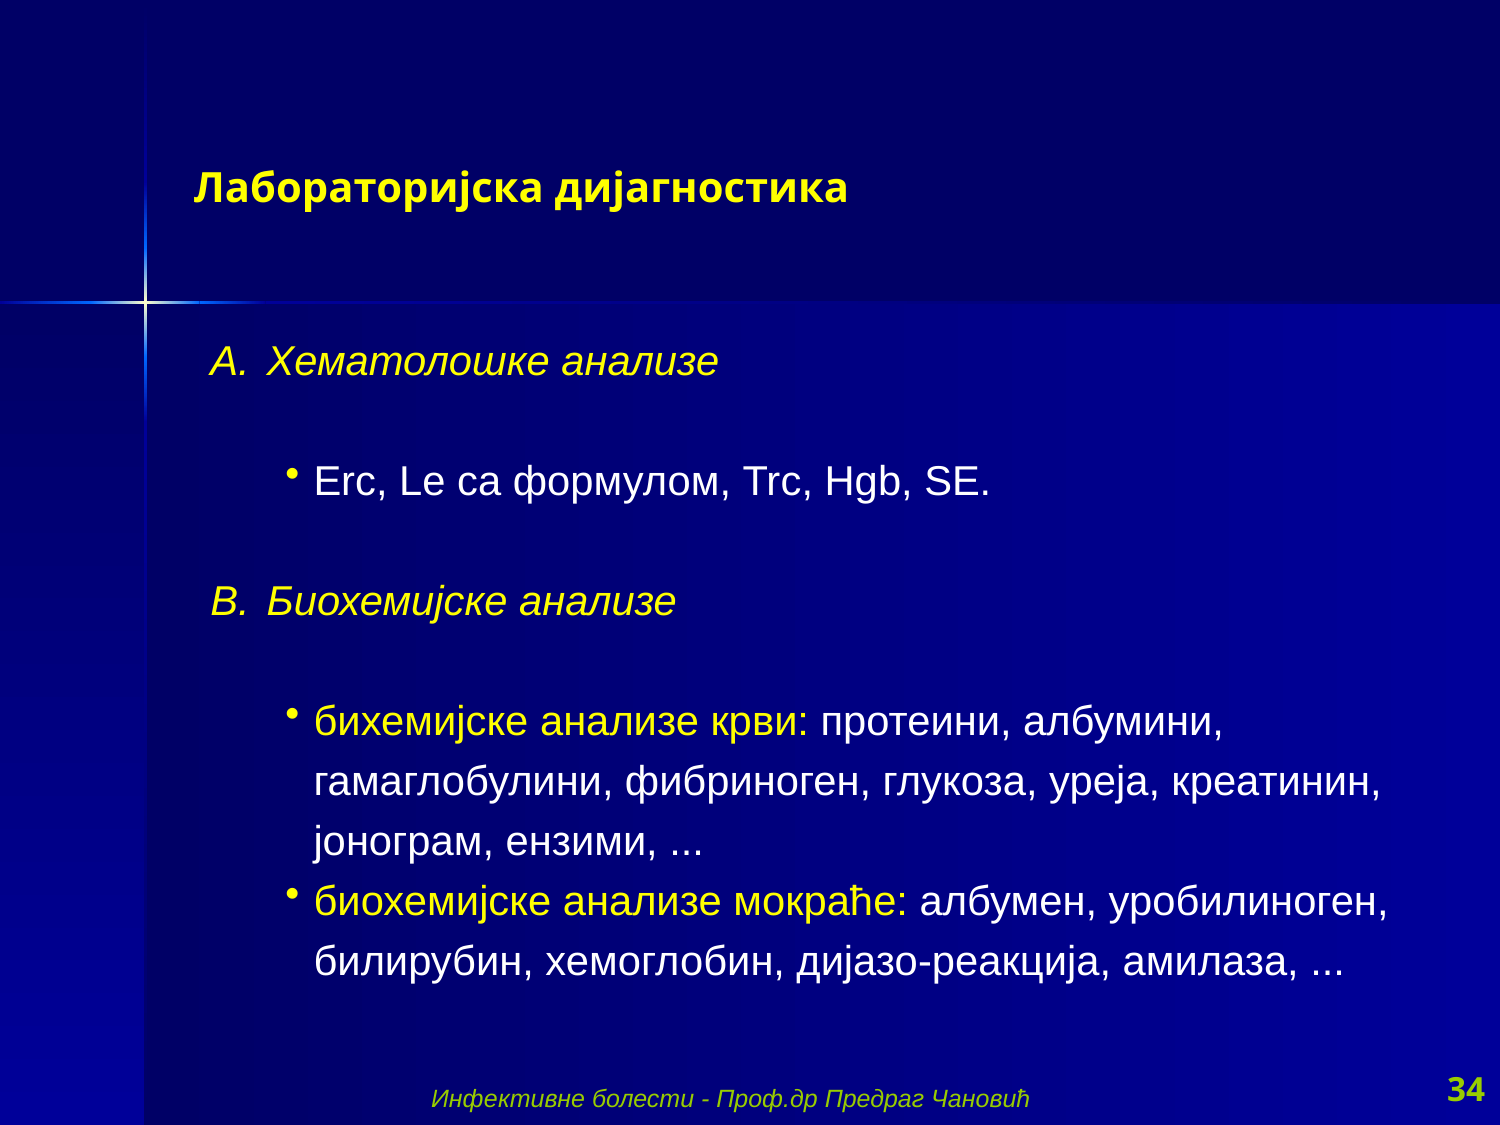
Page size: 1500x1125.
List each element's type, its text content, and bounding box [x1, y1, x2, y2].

text_box Лабораторијска дијагностика [179, 153, 865, 218]
text_box Хематолошке анализе Erc, Le са формулом, Trc, Hgb, SE. Биохемијске анализе бихемијске анализе крви: протеини, албумини, гамаглобулини, фибриноген, глукоза, уреја, креатинин, јонограм, ензими, ... биохемијске анализе мокраће: албумен, уробилиноген, билирубин, хемоглобин, дијазо-реакција, амилаза, ... [195, 316, 1424, 992]
slide_number 34 [1354, 1059, 1500, 1125]
footer Инфективне болести - Проф.др Предраг Чановић [412, 1074, 1051, 1125]
